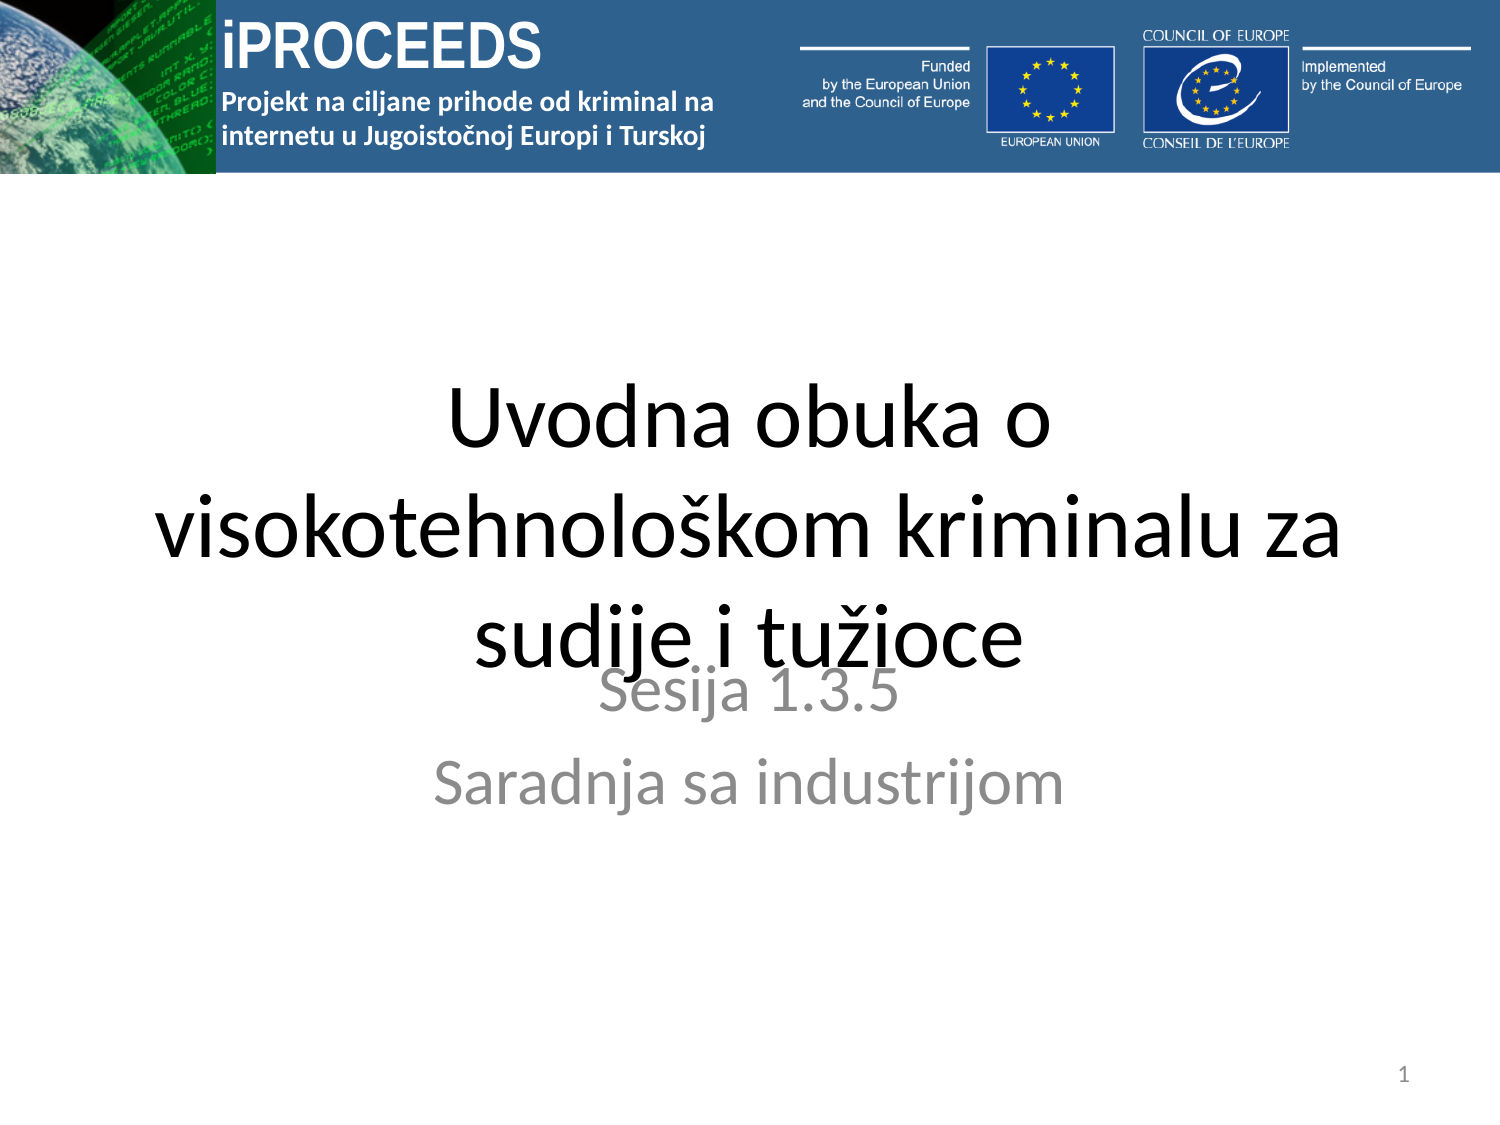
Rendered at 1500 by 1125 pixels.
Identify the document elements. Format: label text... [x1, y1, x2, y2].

picture [799, 30, 1471, 148]
title Uvodna obuka o visokotehnološkom kriminalu za sudije i tužioce [112, 348, 1388, 587]
text_box [833, 0, 1500, 175]
text_box iPROCEEDS Projekt na ciljane prihode od kriminal na internetu u Jugoistočnoj Europi i Turskoj [206, 0, 833, 199]
slide_number 1 [1074, 1042, 1425, 1103]
subtitle Sesija 1.3.5 Saradnja sa industrijom [225, 637, 1275, 925]
picture [0, 0, 216, 174]
